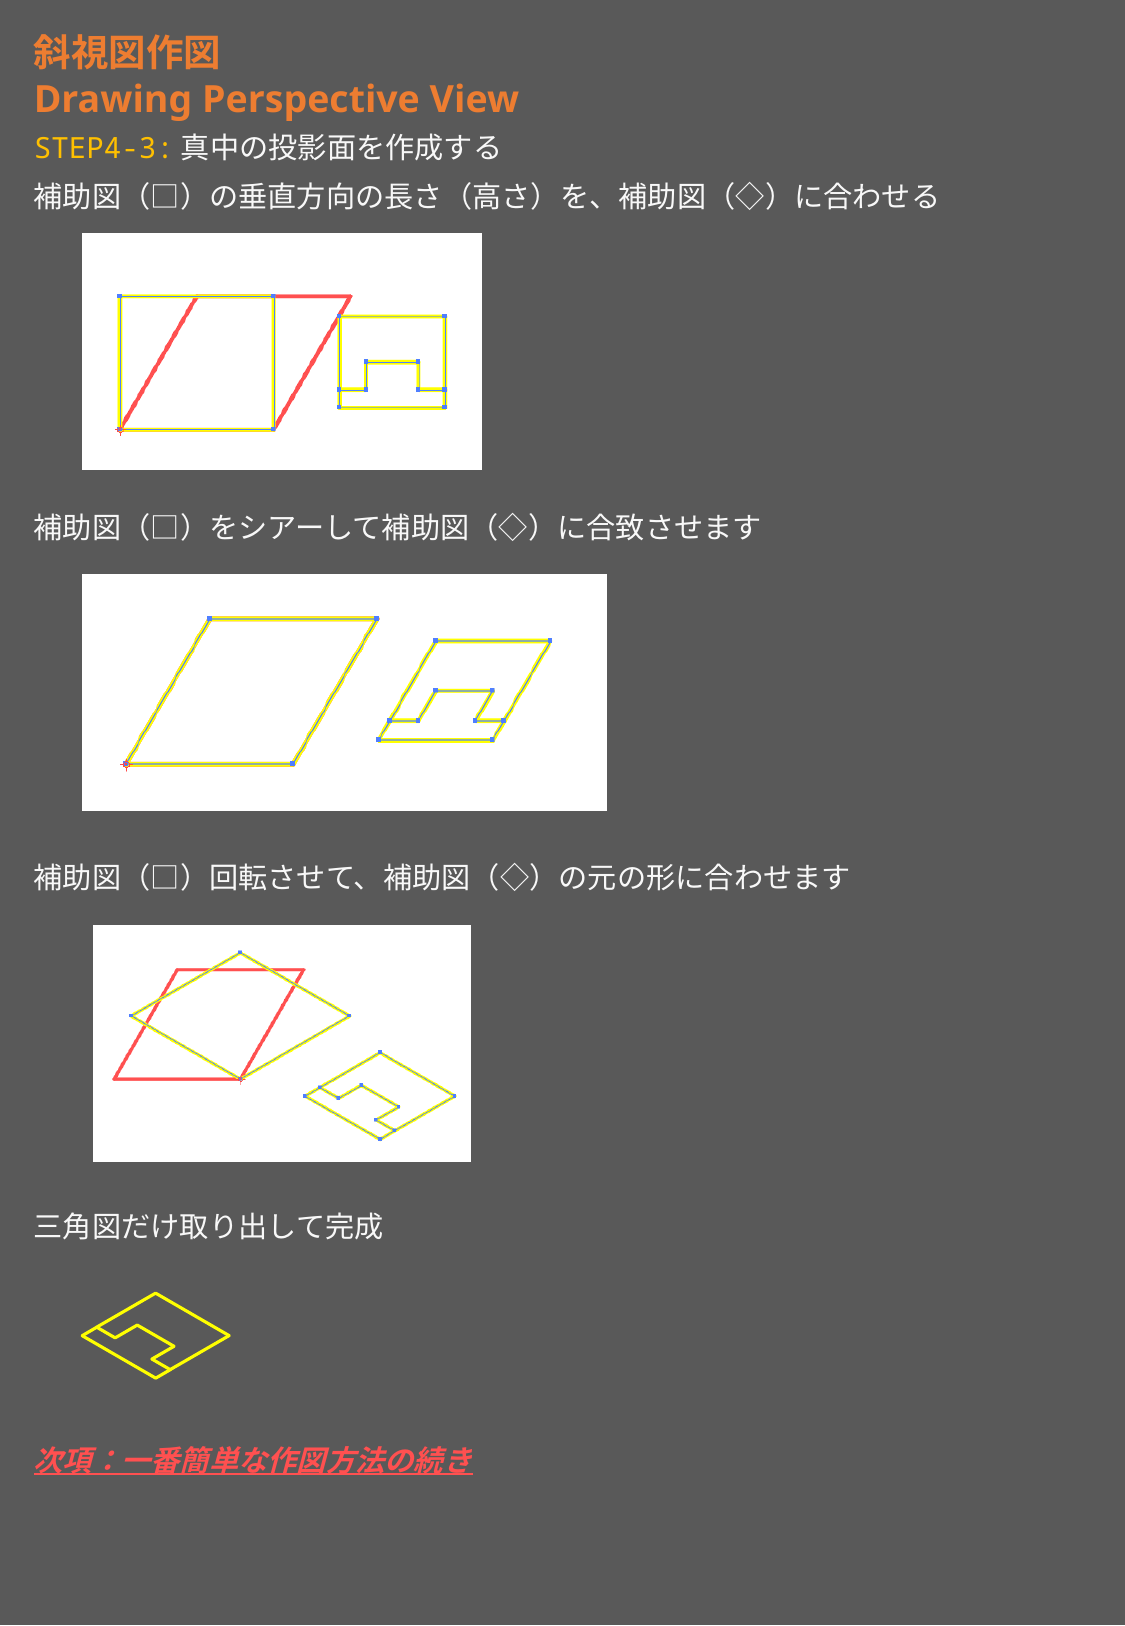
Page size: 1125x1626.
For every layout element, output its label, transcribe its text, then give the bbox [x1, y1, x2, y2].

picture [81, 573, 608, 811]
text_box 補助図（□）をシアーして補助図（◇）に合致させます [19, 502, 1125, 553]
text_box 斜視図作図 Drawing Perspective View [19, 21, 1125, 122]
text_box STEP4-3:真中の投影面を作成する [19, 122, 1125, 170]
picture [81, 233, 482, 471]
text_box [81, 1292, 230, 1379]
text_box 補助図（□）回転させて、補助図（◇）の元の形に合わせます [19, 851, 1125, 902]
picture [92, 924, 471, 1162]
text_box 三角図だけ取り出して完成 [19, 1200, 1125, 1251]
text_box 次項：一番簡単な作図方法の続き [19, 1434, 1125, 1485]
text_box 補助図（□）の垂直方向の長さ（高さ）を、補助図（◇）に合わせる [19, 170, 1125, 221]
